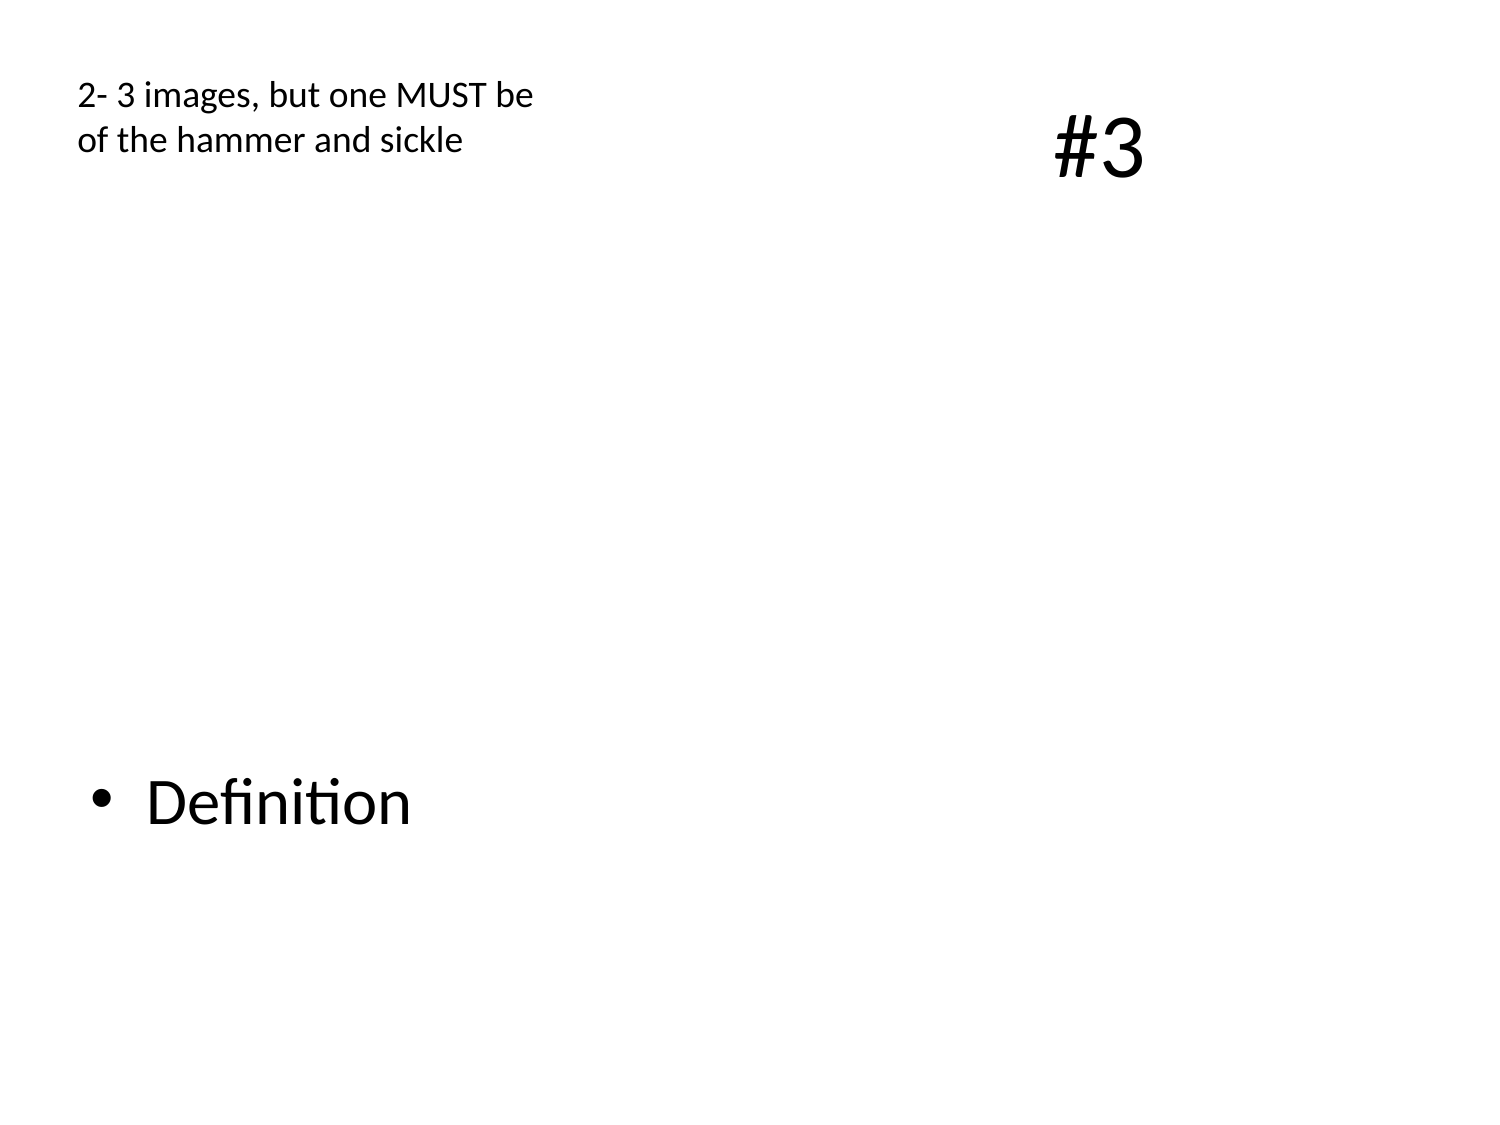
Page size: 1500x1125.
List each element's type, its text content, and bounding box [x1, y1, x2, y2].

text_box 2- 3 images, but one MUST be of the hammer and sickle [62, 62, 563, 168]
title #3 [737, 45, 1463, 238]
list Definition [75, 750, 1425, 1068]
